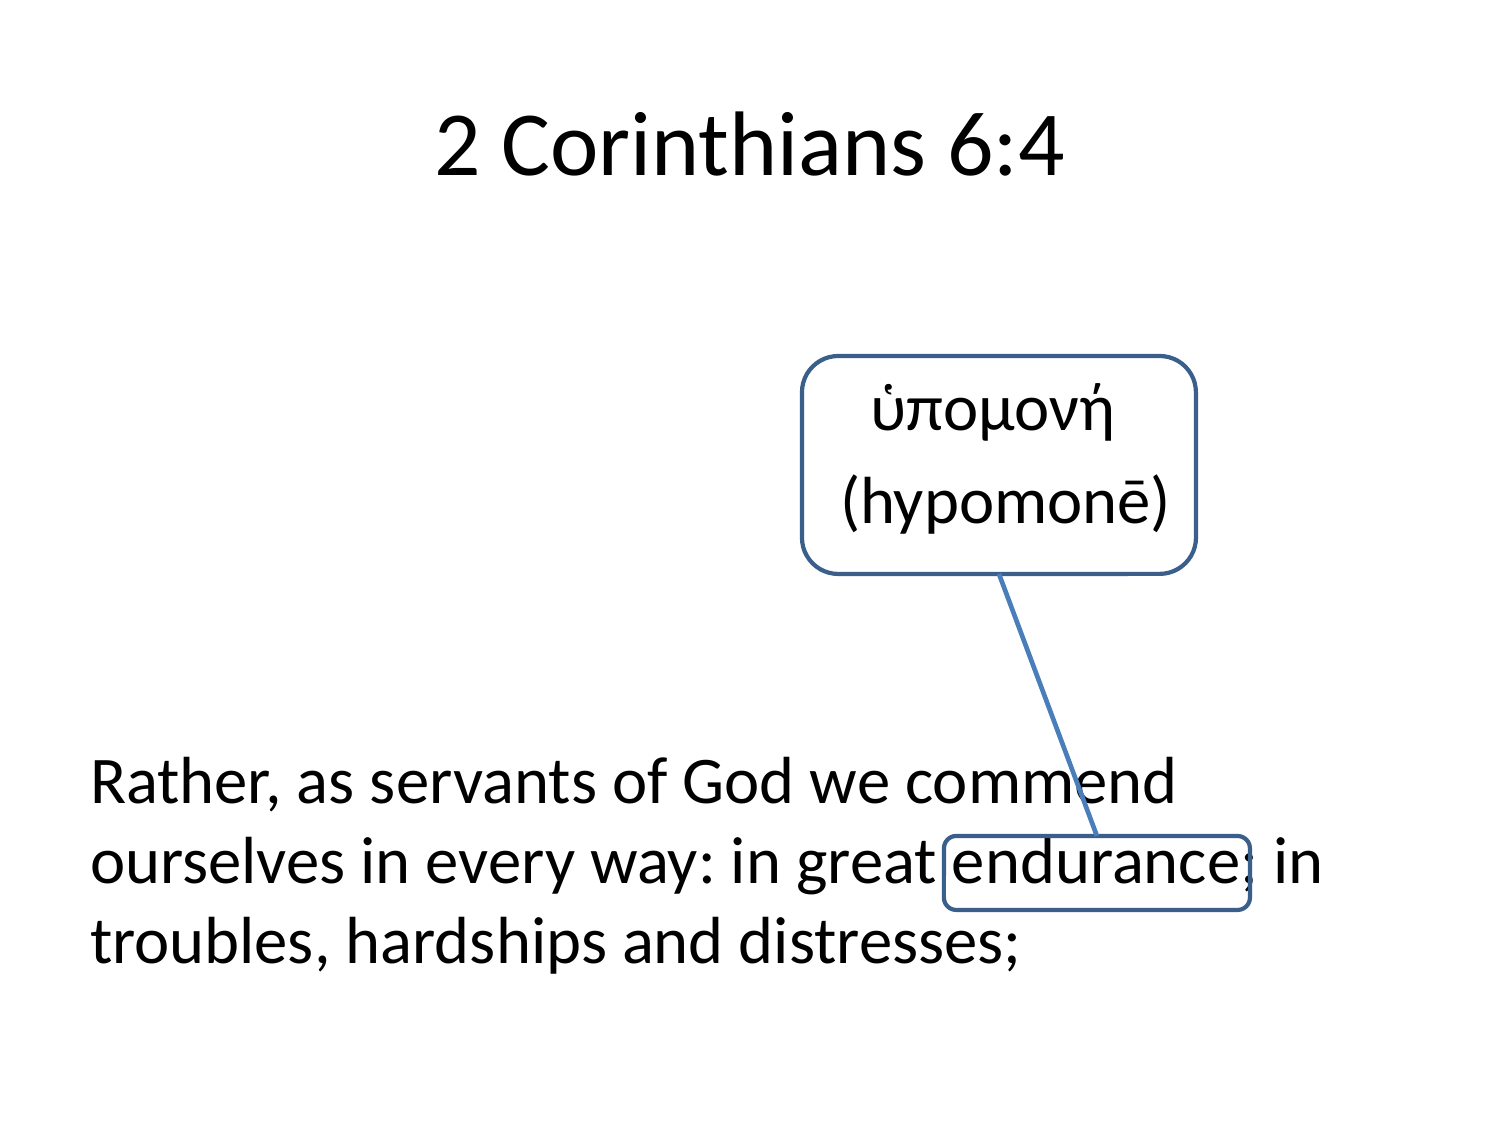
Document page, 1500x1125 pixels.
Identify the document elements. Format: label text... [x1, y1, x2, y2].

text_box [799, 353, 1199, 577]
list ὑπομονή (hypomonē) Rather, as servants of God we commend ourselves in every way: in great endurance; in troubles, hardships and distresses; [75, 262, 1425, 1005]
text_box [941, 833, 1253, 913]
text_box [998, 573, 1098, 837]
title 2 Corinthians 6:4 [75, 45, 1425, 233]
